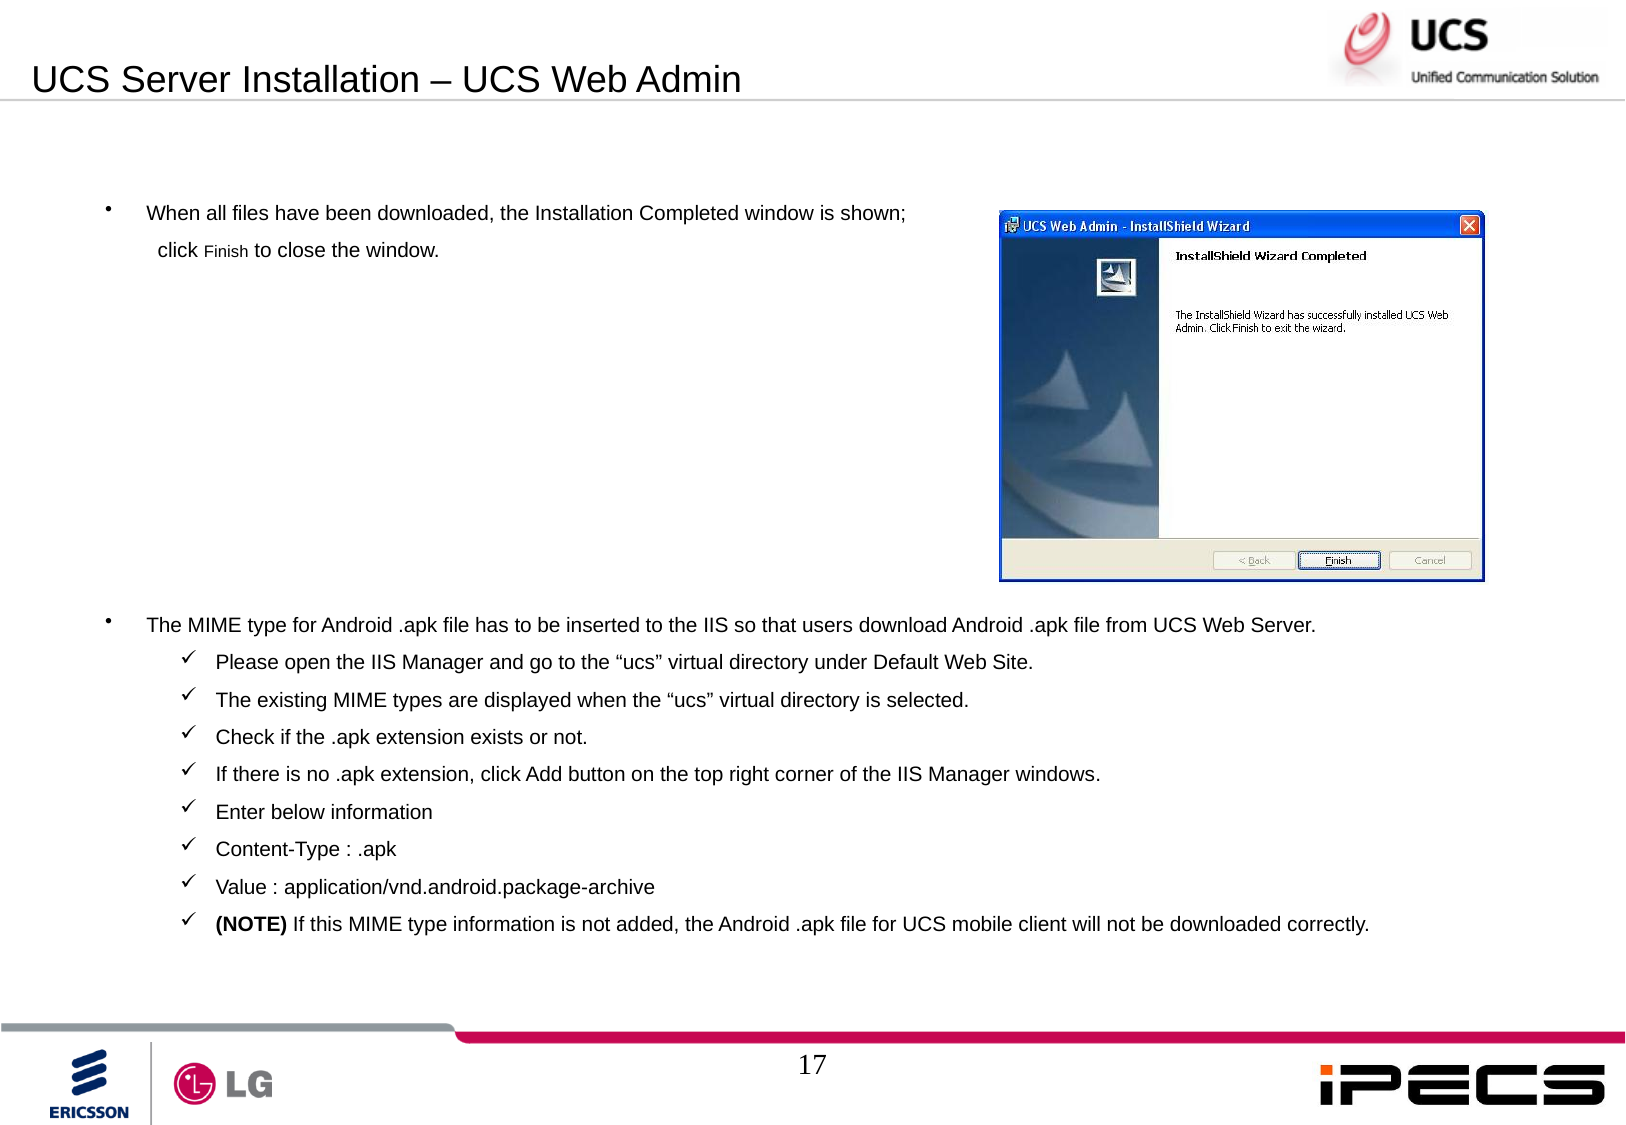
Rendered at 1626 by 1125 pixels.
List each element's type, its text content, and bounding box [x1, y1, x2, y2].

picture [1312, 1051, 1611, 1116]
picture [999, 210, 1489, 586]
picture [0, 1022, 1626, 1125]
text_box When all files have been downloaded, the Installation Completed window is shown; click Finish to close the window. The MIME type for Android .apk file has to be inserted to the IIS so that users download Android .apk file from UCS Web Server. Please open the IIS Manager and go to the “ucs” virtual directory under Default Web Site. The existing MIME types are displayed when the “ucs” virtual directory is selected. Check if the .apk extension exists or not. If there is no .apk extension, click Add button on the top right corner of the IIS Manager windows. Enter below information Content-Type : .apk Value : application/vnd.android.package-archive (NOTE) If this MIME type information is not added, the Android .apk file for UCS mobile client will not be downloaded correctly. [50, 117, 1586, 981]
picture [1325, 7, 1618, 88]
text_box UCS Server Installation – UCS Web Admin [16, 24, 758, 108]
slide_number 17 [622, 1037, 1003, 1076]
